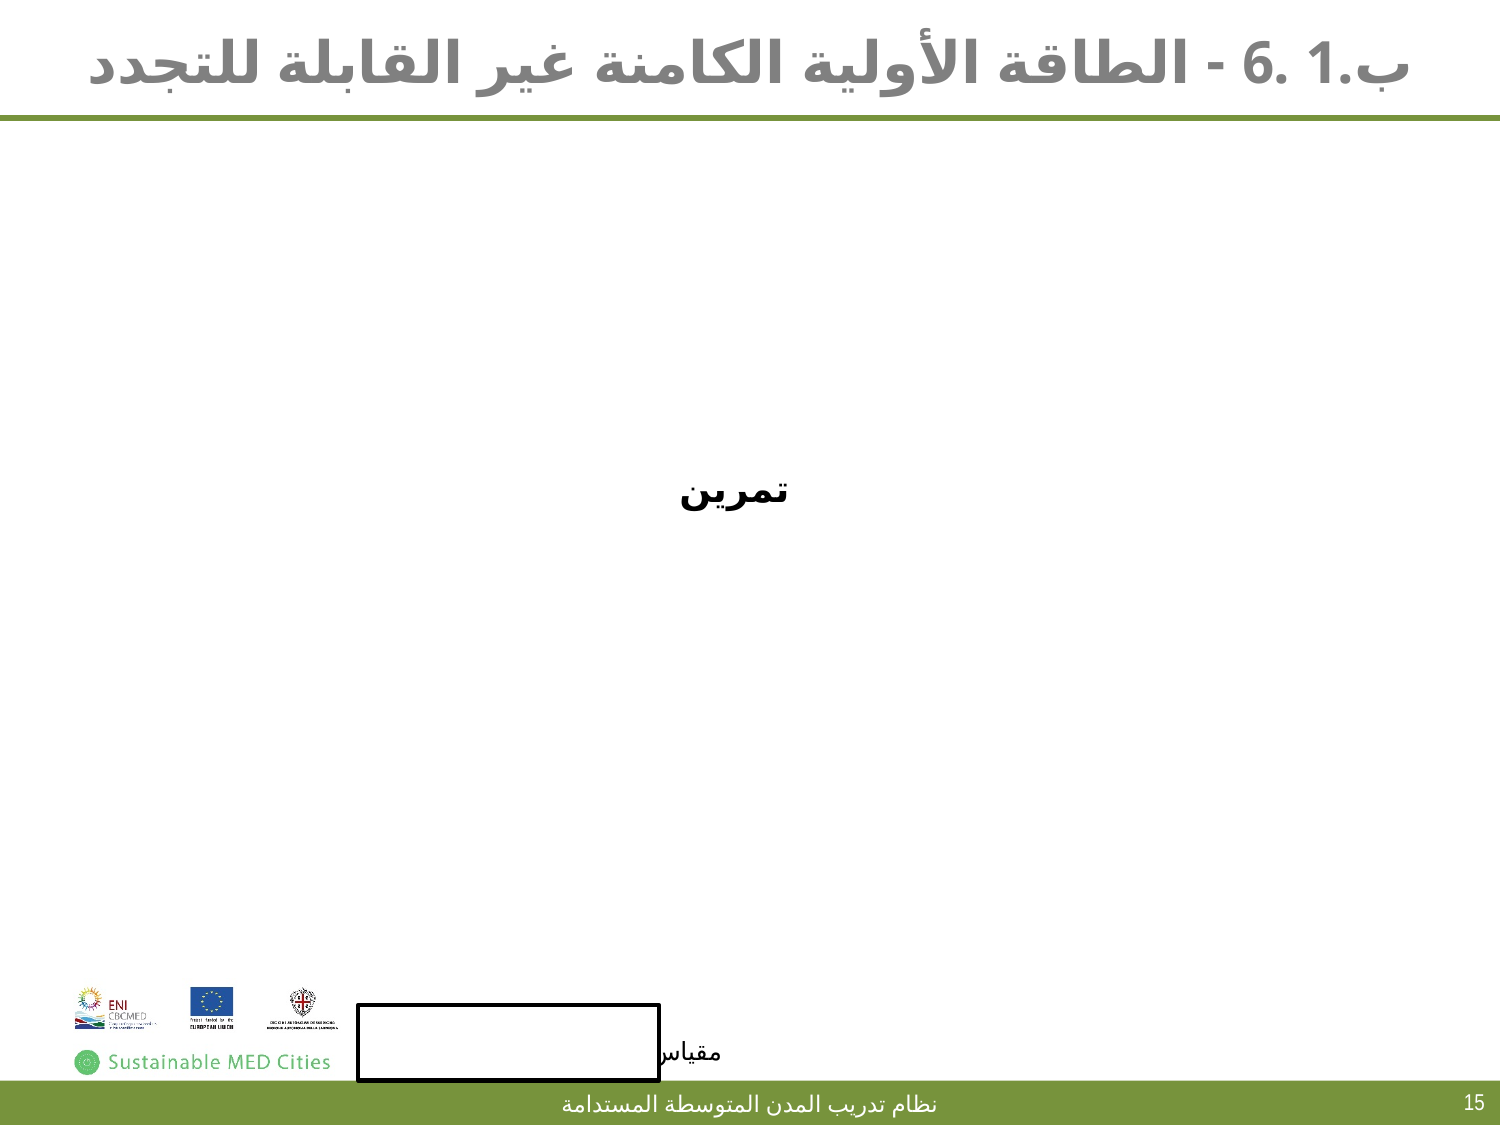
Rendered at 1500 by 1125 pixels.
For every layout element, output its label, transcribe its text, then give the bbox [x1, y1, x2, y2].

slide_number 15 [1149, 1078, 1500, 1125]
title ب.1 .6 - الطاقة الأولية الكامنة غير القابلة للتجدد [0, 0, 1500, 121]
list تمرين [43, 262, 1425, 944]
picture [62, 978, 356, 1080]
text_box [356, 1003, 661, 1083]
